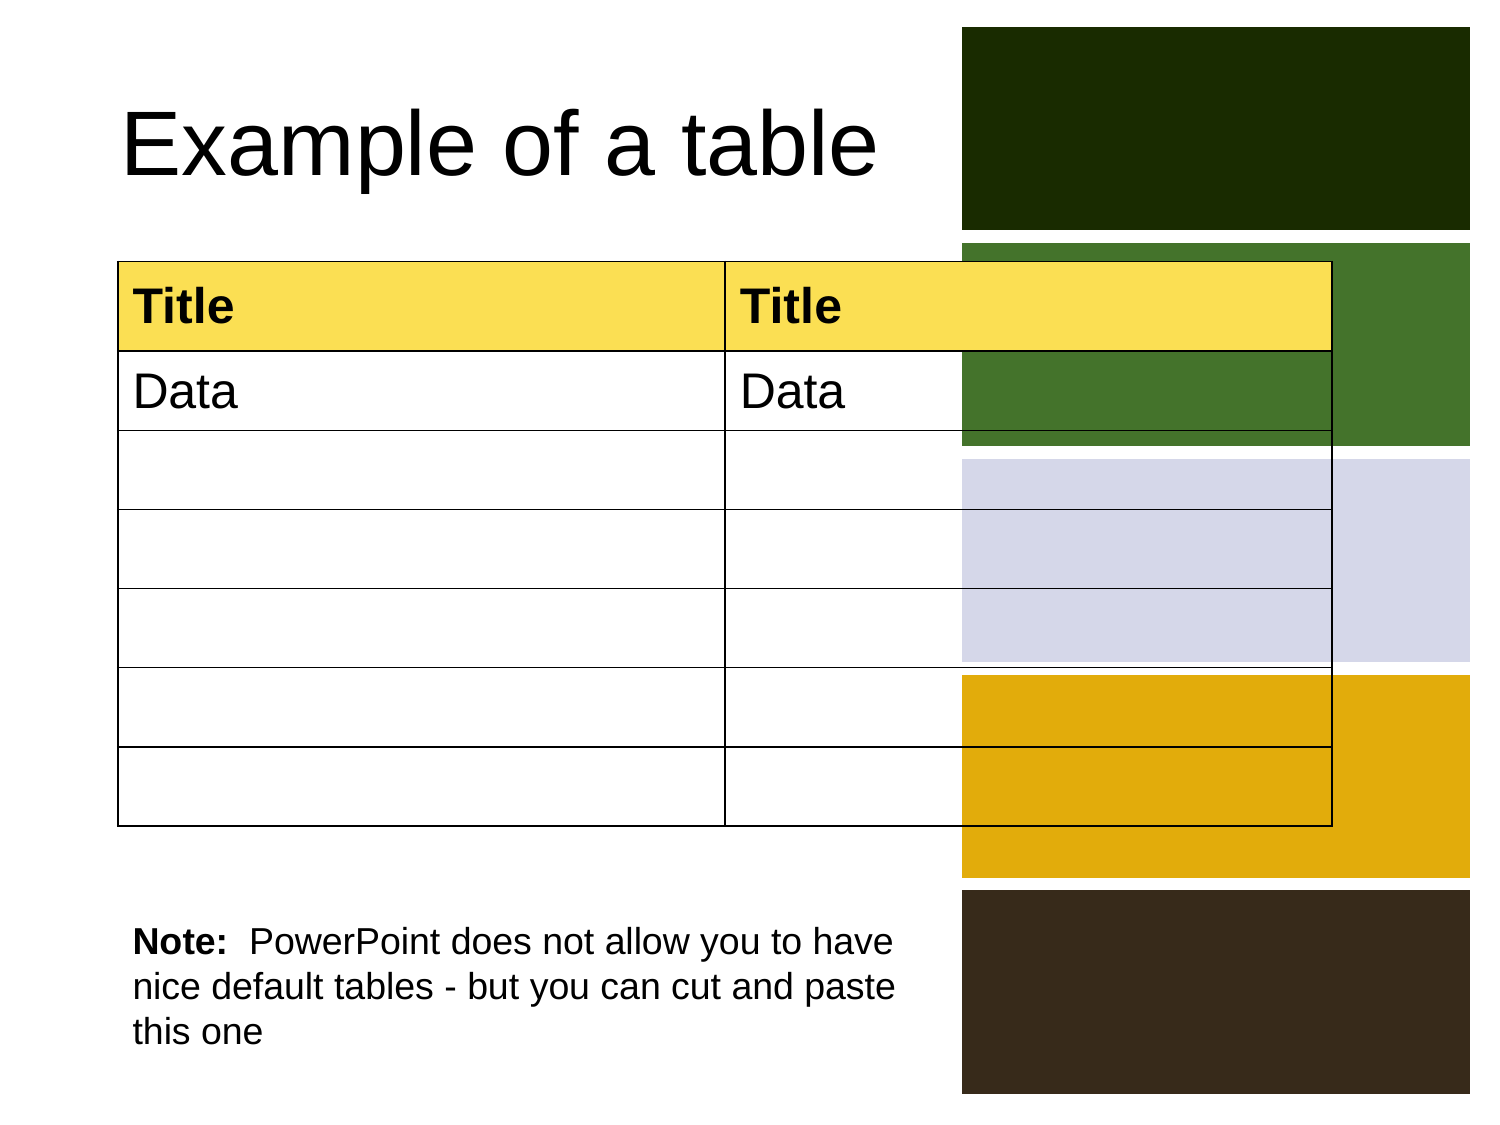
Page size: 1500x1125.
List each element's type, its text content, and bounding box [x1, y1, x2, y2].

table_cell [119, 431, 724, 509]
table_cell [726, 431, 1331, 509]
table_cell [726, 668, 1331, 746]
table_cell [726, 510, 1331, 588]
table_header Title [119, 262, 724, 350]
title Example of a table [75, 45, 927, 233]
table_cell Data [726, 352, 1331, 430]
table_cell [119, 589, 724, 667]
table_cell [119, 748, 724, 825]
table_cell [119, 510, 724, 588]
table_cell [726, 589, 1331, 667]
table_cell [119, 668, 724, 746]
table_cell [726, 748, 1331, 825]
table_cell Data [119, 352, 724, 430]
table_header Title [726, 262, 1331, 350]
text_box Note: PowerPoint does not allow you to have nice default tables - but you can cut and paste this one [117, 909, 939, 1060]
